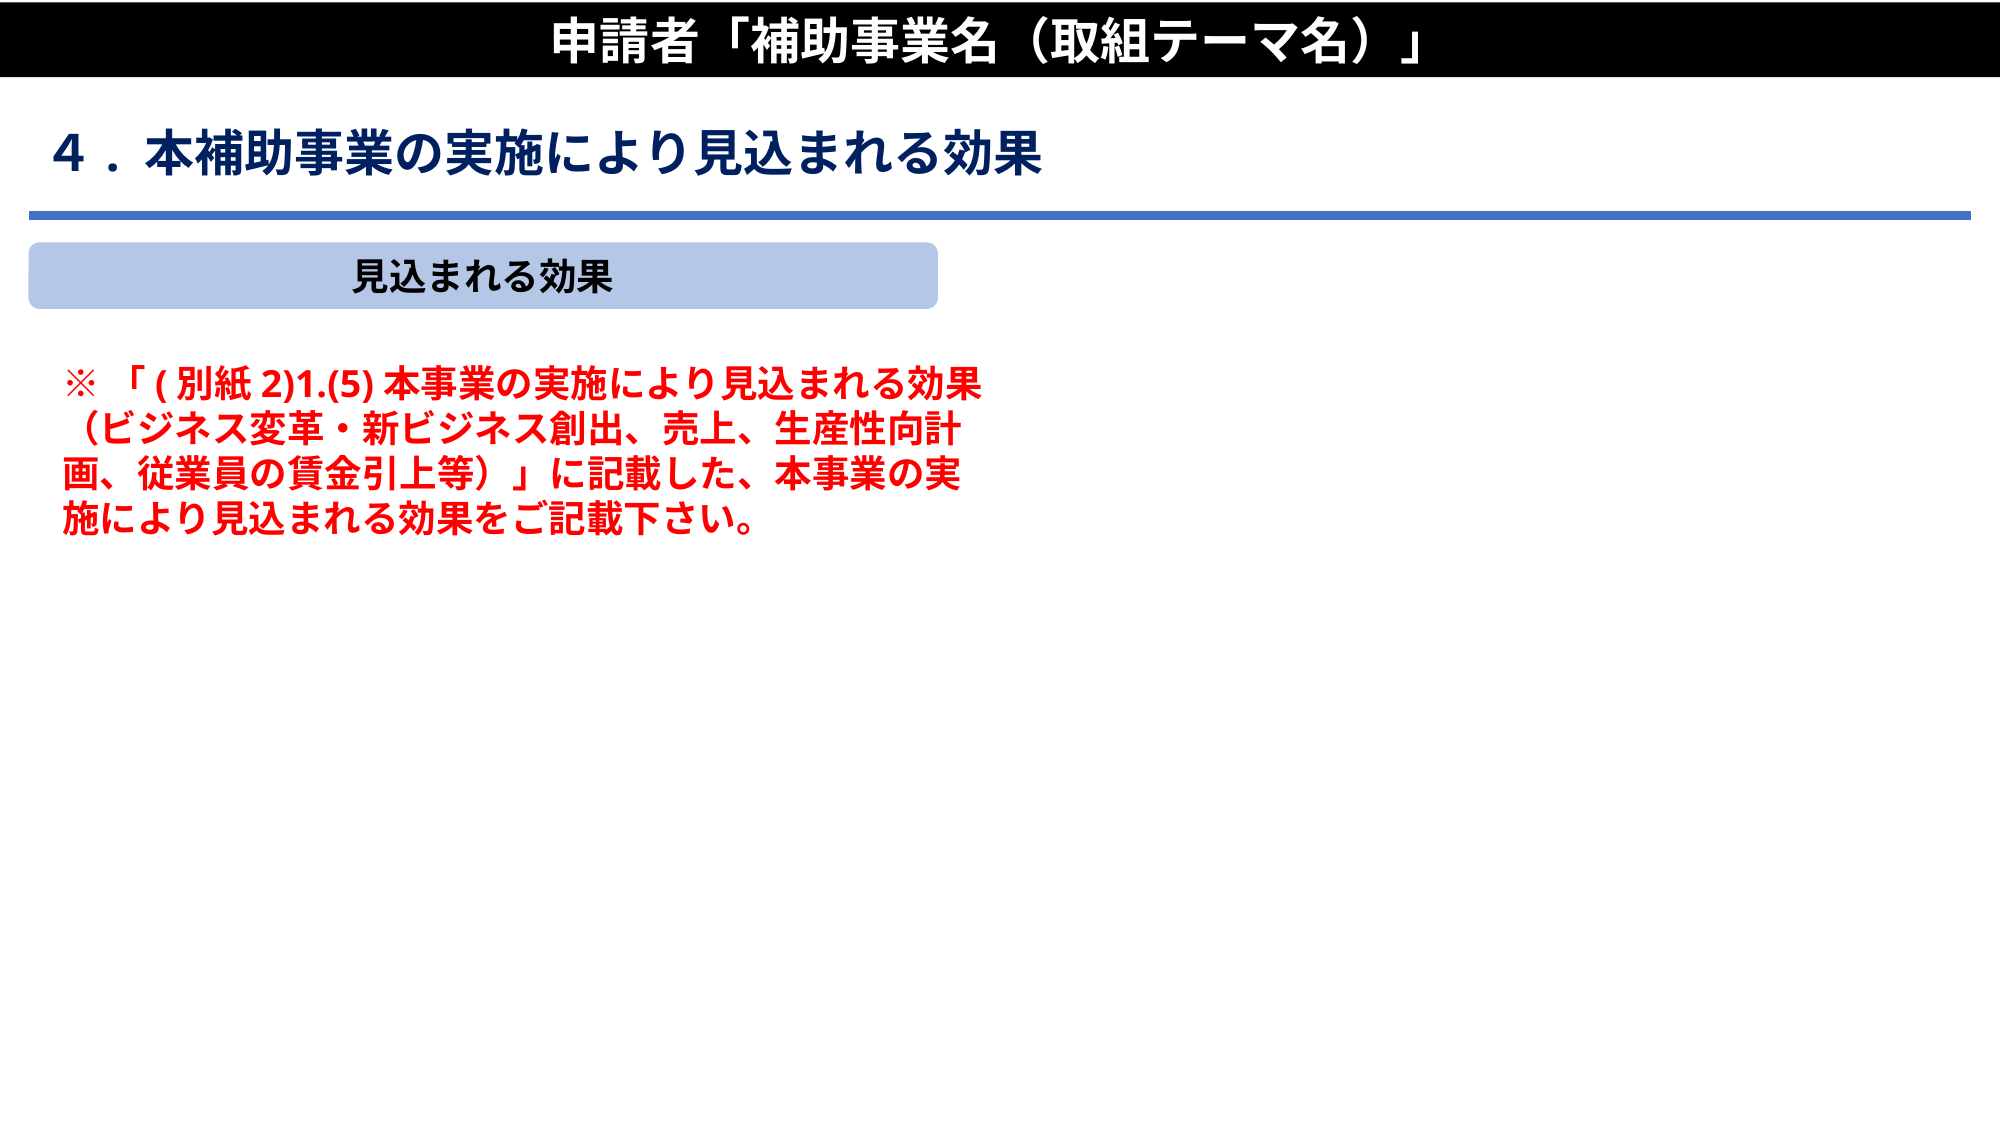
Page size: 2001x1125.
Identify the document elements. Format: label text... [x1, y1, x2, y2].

text_box ※「(別紙2)1.(5)本事業の実施により見込まれる効果（ビジネス変革・新ビジネス創出、売上、生産性向計画、従業員の賃金引上等）」に記載した、本事業の実施により見込まれる効果をご記載下さい。 [47, 352, 1000, 548]
text_box 見込まれる効果 [28, 242, 938, 309]
text_box 申請者「補助事業名（取組テーマ名）」 [0, 2, 2000, 78]
text_box ４. 本補助事業の実施により見込まれる効果 [28, 114, 1907, 190]
